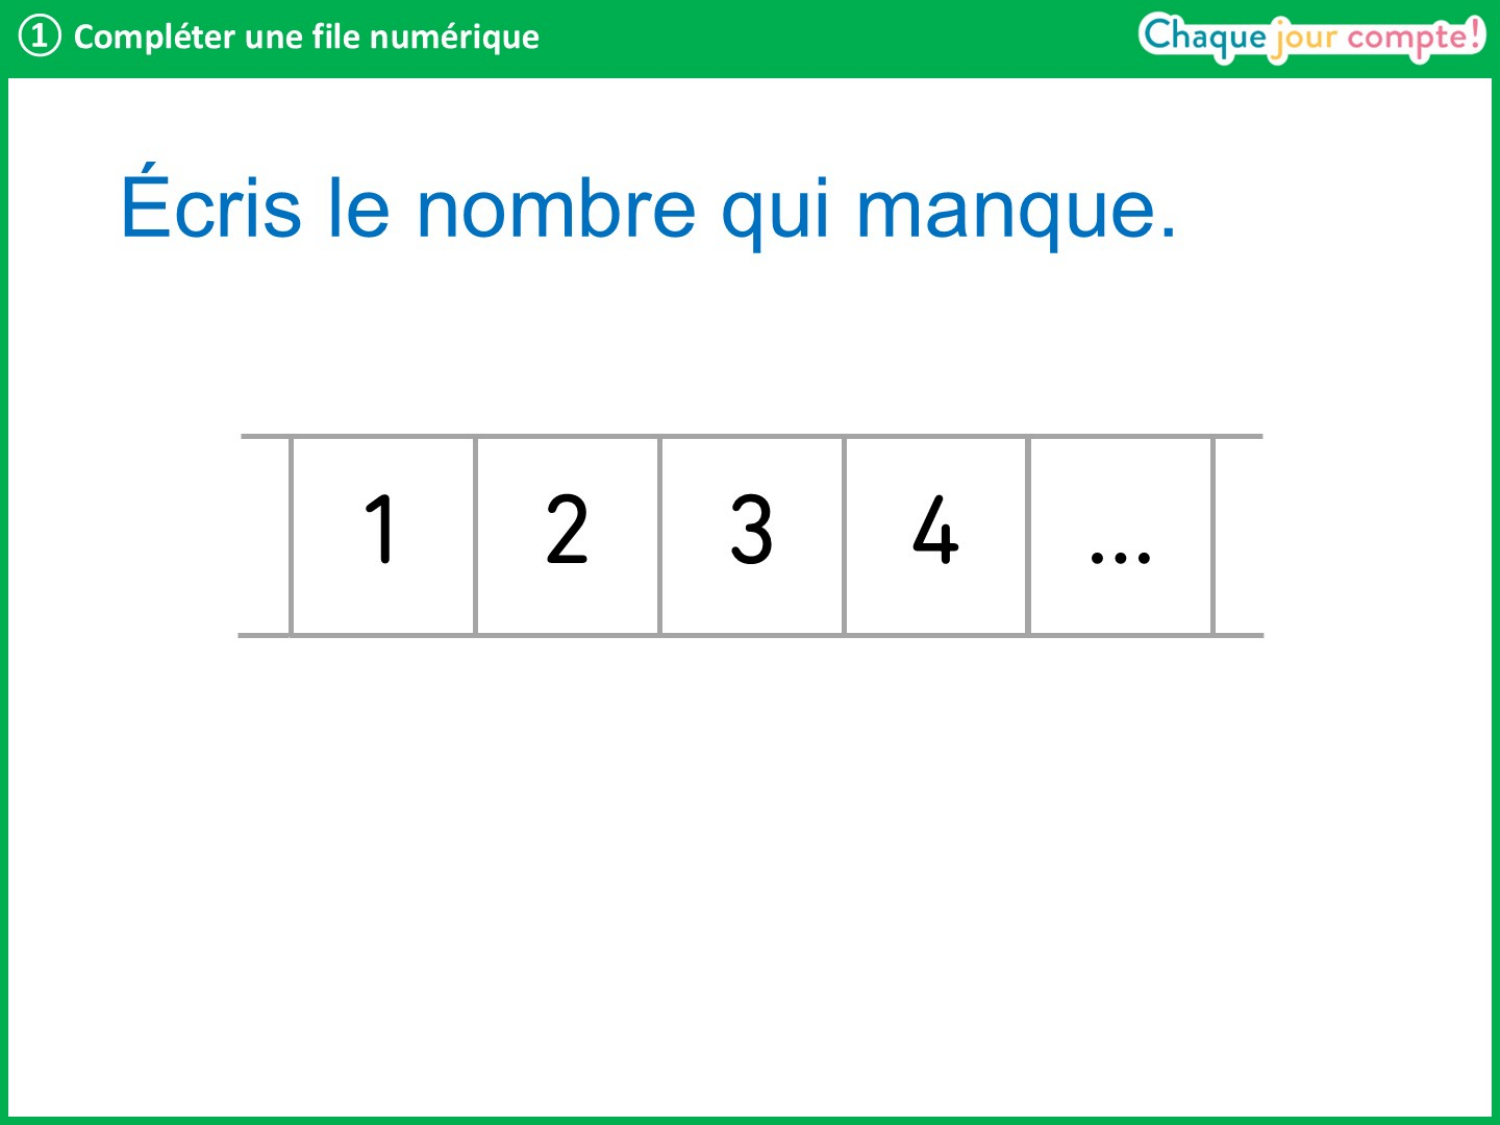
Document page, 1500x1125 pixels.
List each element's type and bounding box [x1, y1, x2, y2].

list [0, 0, 1500, 1125]
